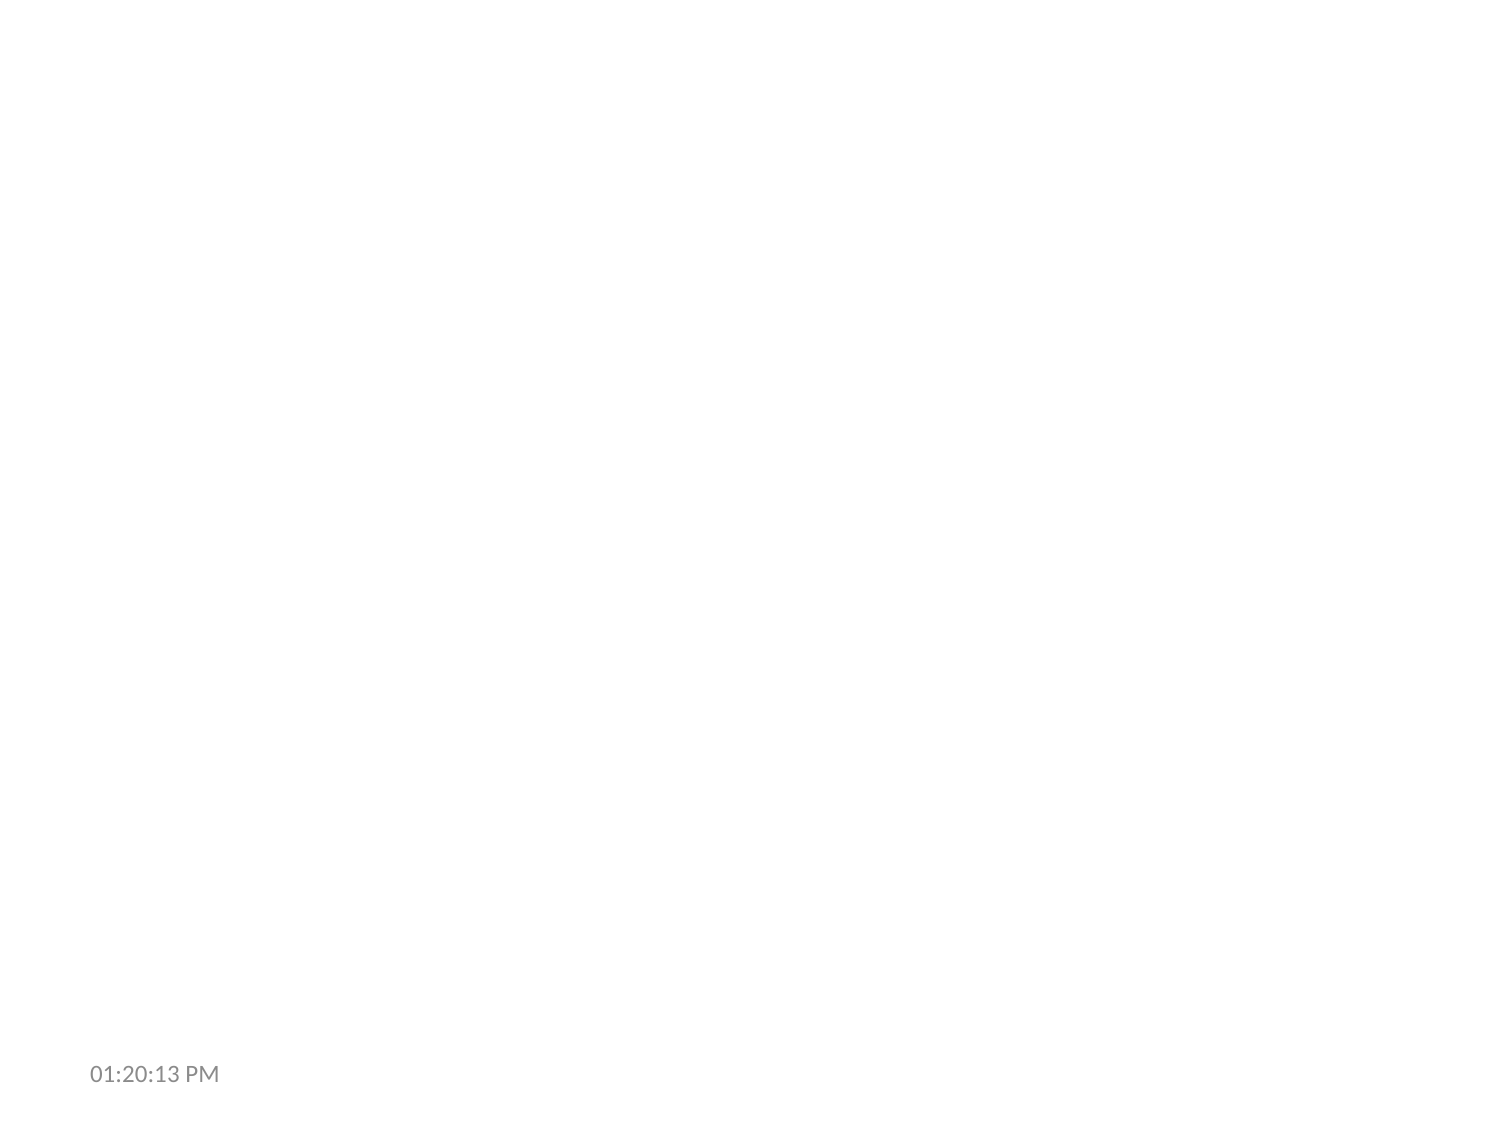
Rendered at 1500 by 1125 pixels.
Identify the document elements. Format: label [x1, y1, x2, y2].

slide_number [75, 1042, 425, 1103]
